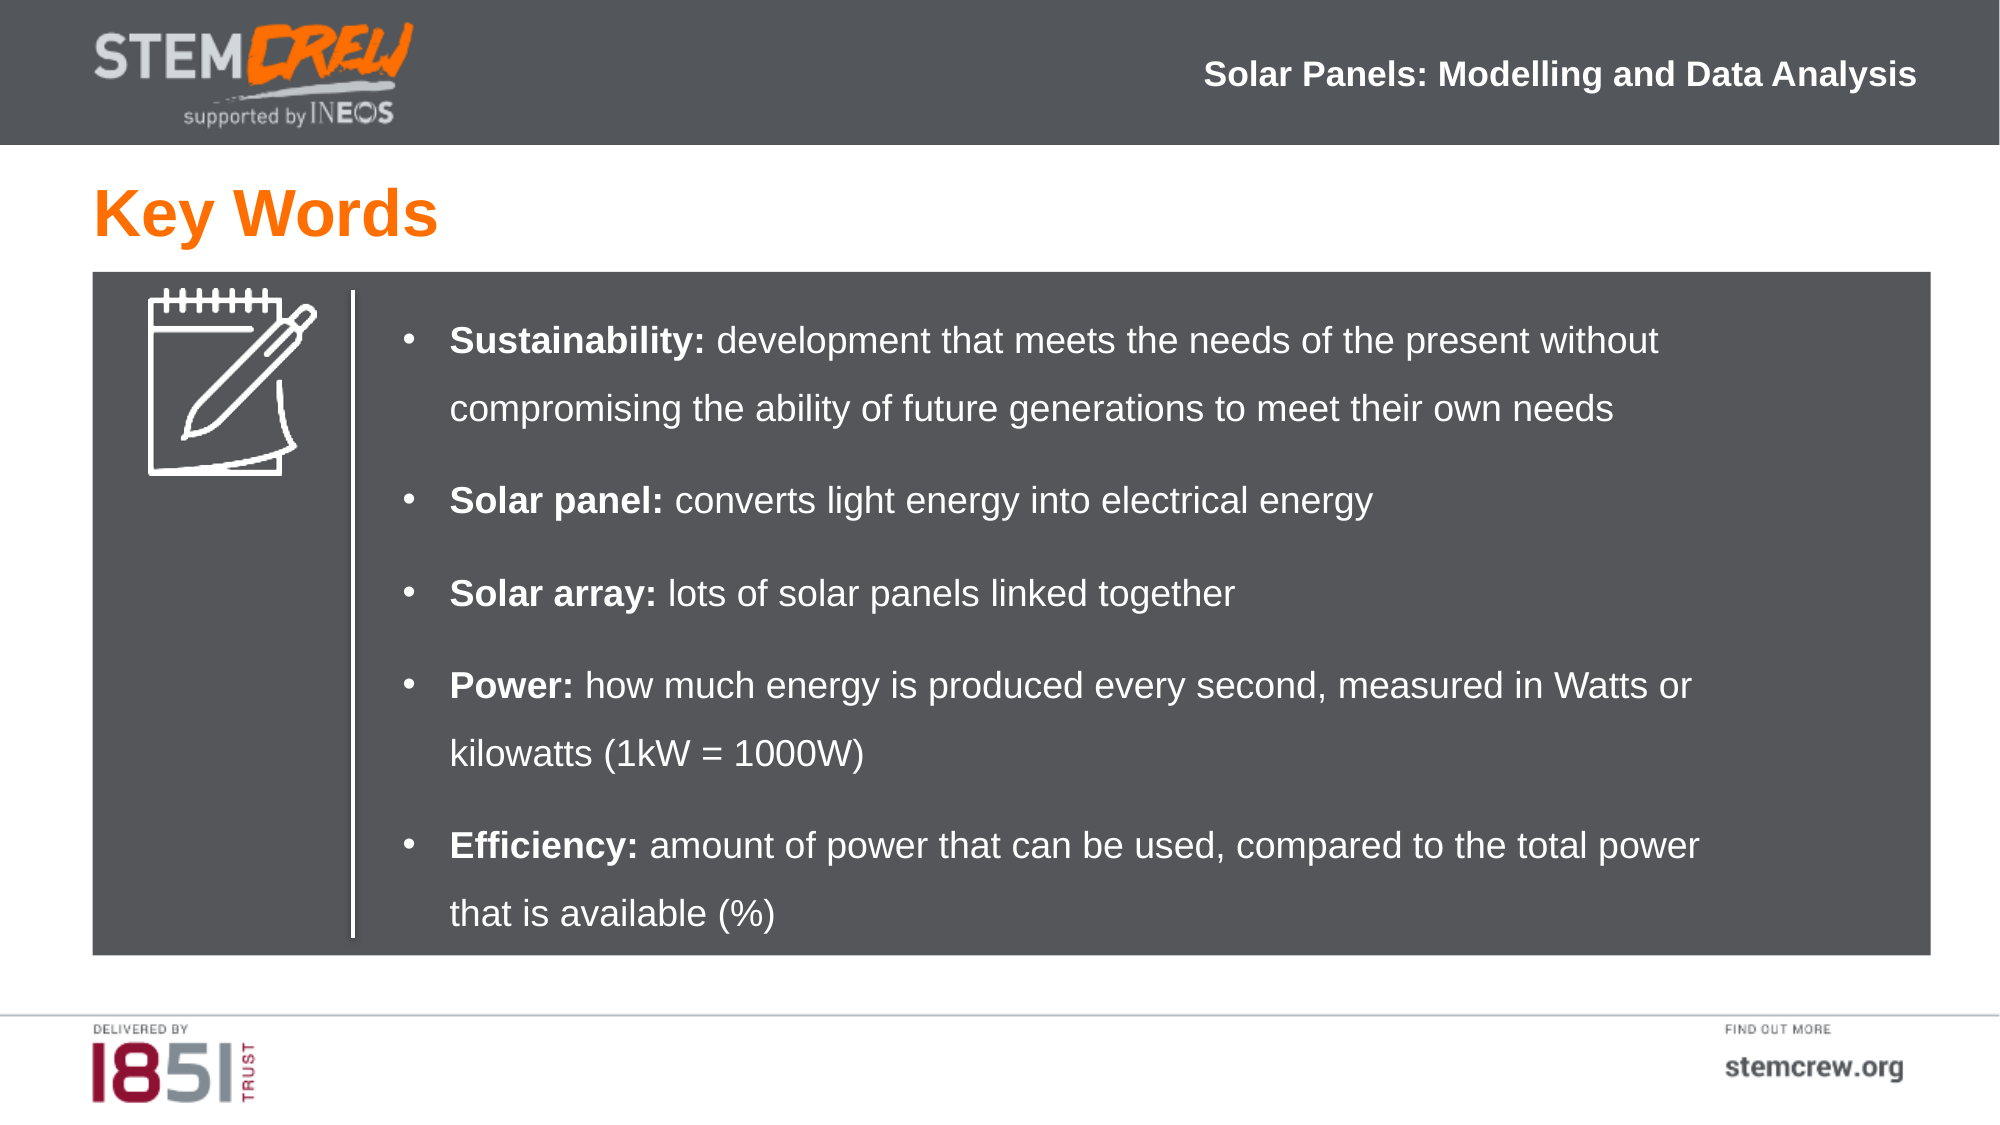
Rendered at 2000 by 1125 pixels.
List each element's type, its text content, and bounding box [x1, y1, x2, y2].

text_box Solar Panels: Modelling and Data Analysis [1015, 48, 1928, 94]
text_box Sustainability: development that meets the needs of the present without compromising the ability of future generations to meet their own needs Solar panel: converts light energy into electrical energy Solar array: lots of solar panels linked together Power: how much energy is produced every second, measured in Watts or kilowatts (1kW = 1000W) Efficiency: amount of power that can be used, compared to the total power that is available (%) [92, 271, 1931, 956]
picture [0, 1012, 2000, 1125]
picture [0, 0, 2000, 145]
picture [148, 288, 318, 476]
text_box Key Words [91, 167, 1261, 250]
